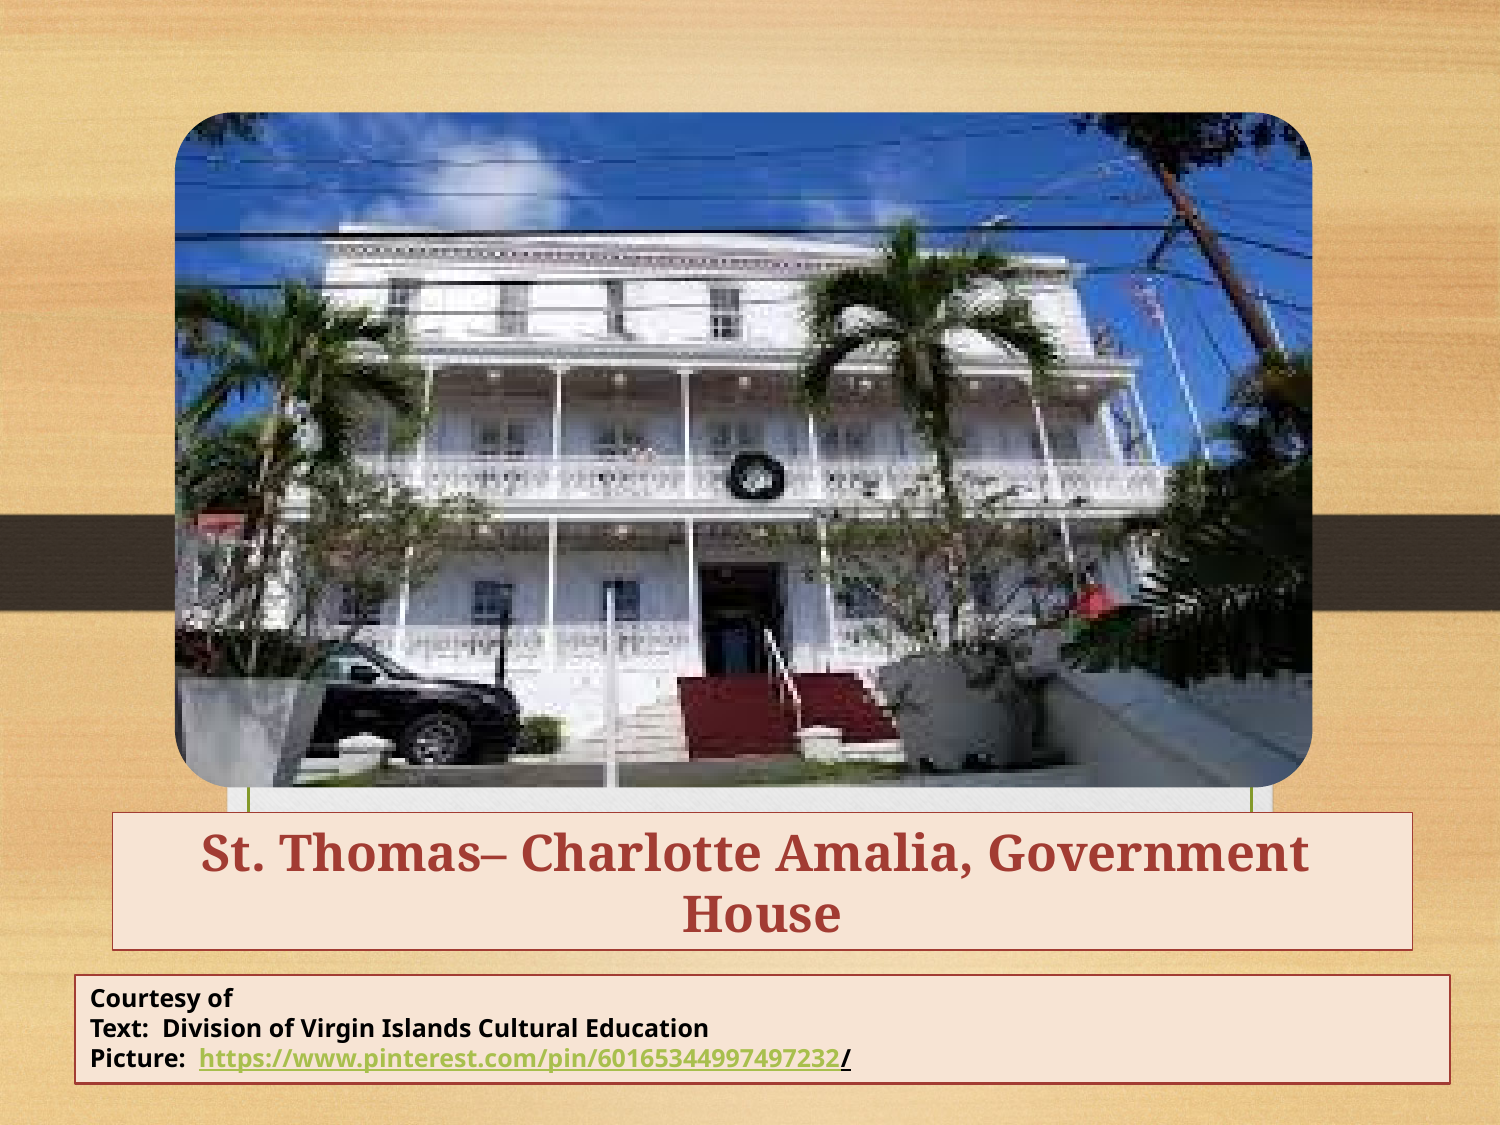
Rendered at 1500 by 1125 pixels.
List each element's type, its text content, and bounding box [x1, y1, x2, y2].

text_box St. Thomas– Charlotte Amalia, Government House [112, 812, 1413, 951]
text_box Courtesy of Text: Division of Virgin Islands Cultural Education Picture: https://www.pinterest.com/pin/60165344997497232/ [74, 974, 1451, 1085]
picture [0, 0, 1500, 1125]
